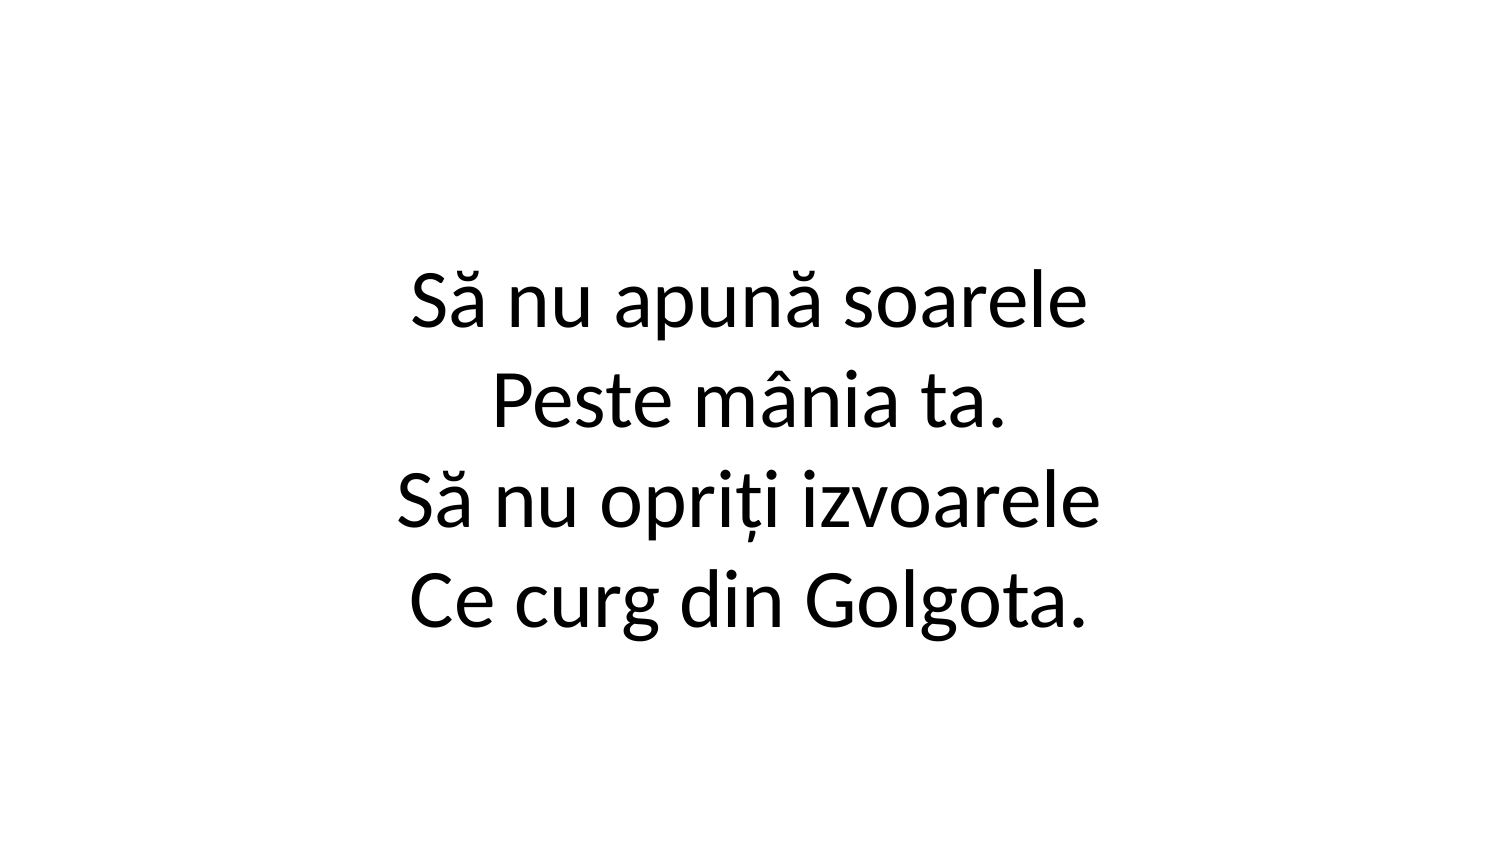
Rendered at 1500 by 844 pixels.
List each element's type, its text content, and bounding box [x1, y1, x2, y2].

text_box Să nu apună soarele Peste mânia ta. Să nu opriți izvoarele Ce curg din Golgota. [381, 192, 1119, 652]
